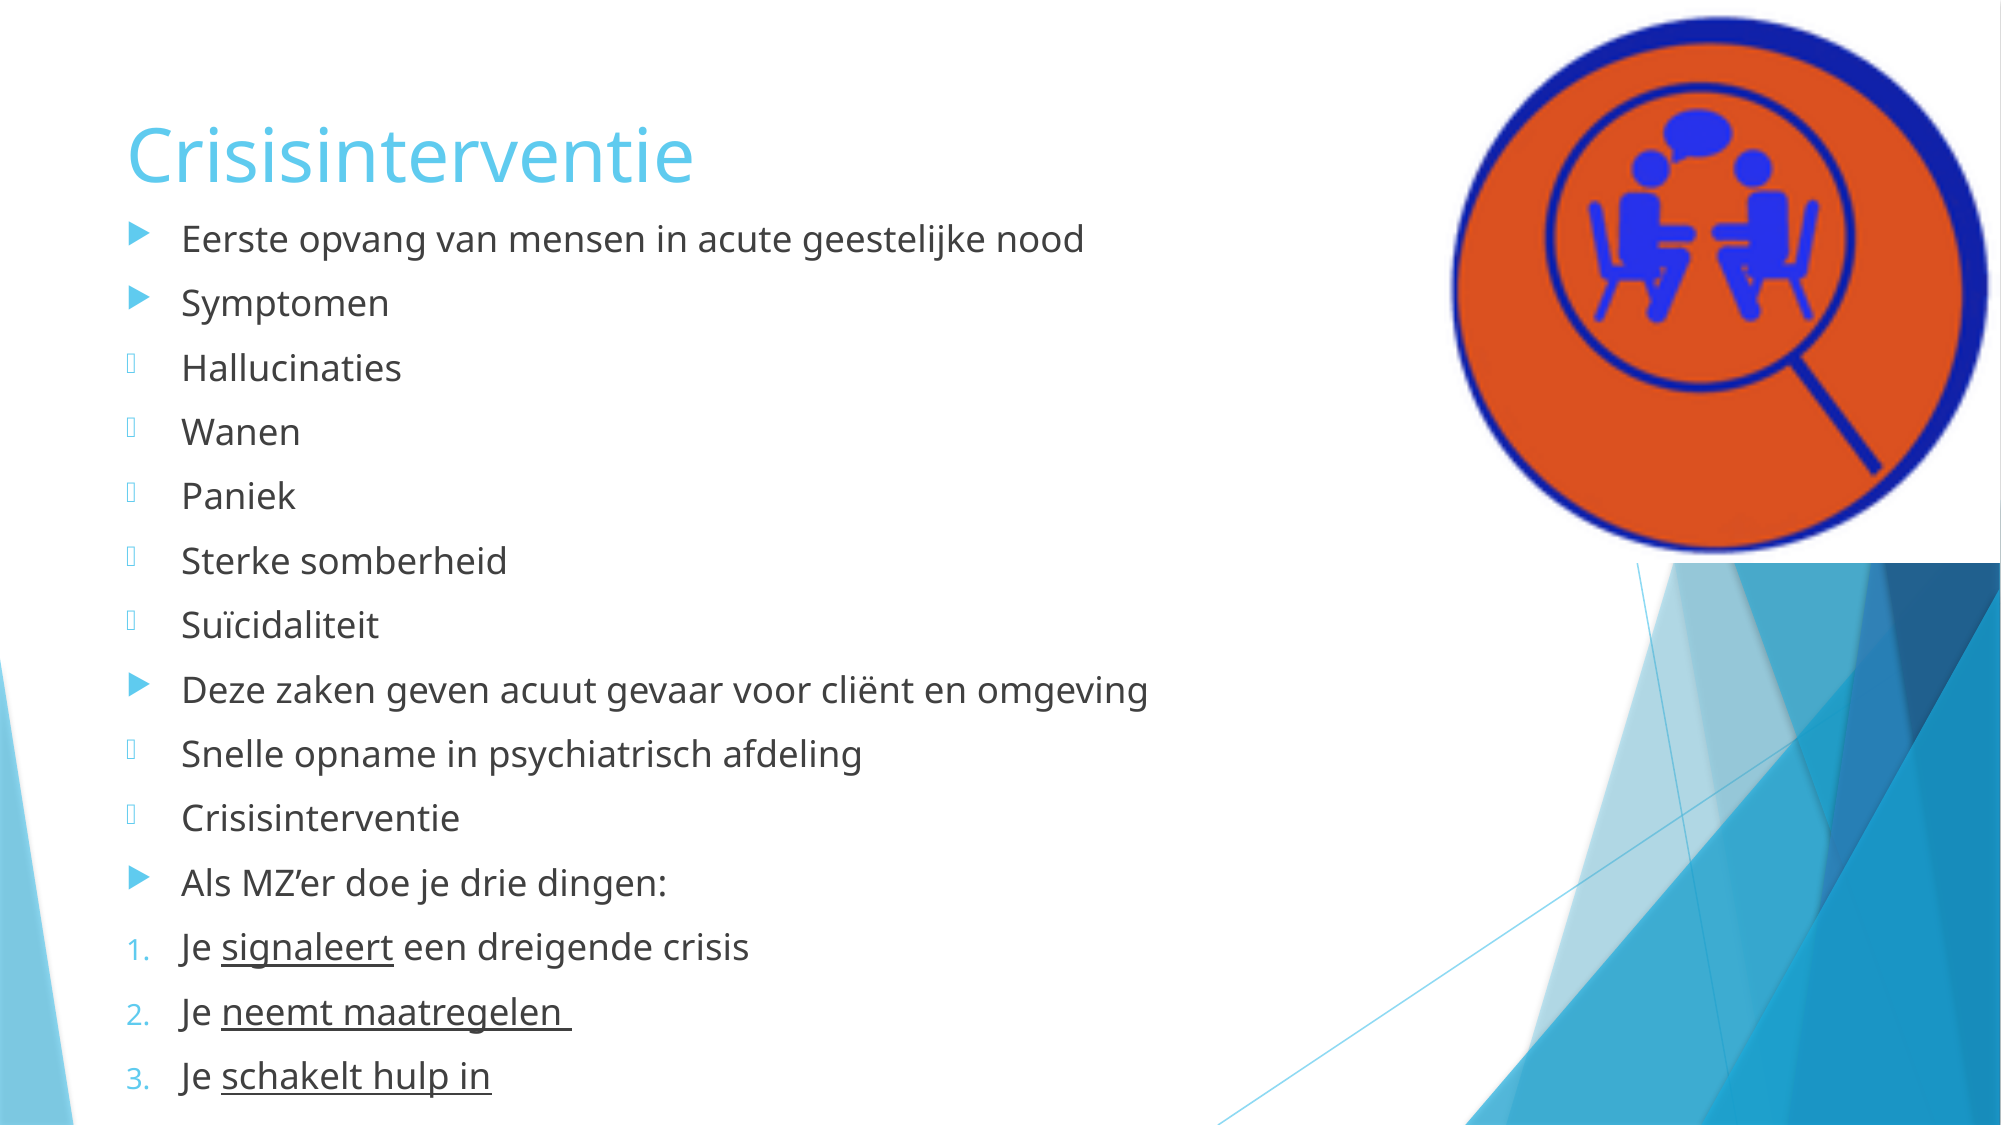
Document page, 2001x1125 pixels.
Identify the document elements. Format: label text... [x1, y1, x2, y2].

title Crisisinterventie [111, 99, 1438, 207]
picture [1443, 0, 2000, 564]
list Eerste opvang van mensen in acute geestelijke nood Symptomen Hallucinaties Wanen Paniek Sterke somberheid Suïcidaliteit Deze zaken geven acuut gevaar voor cliënt en omgeving Snelle opname in psychiatrisch afdeling Crisisinterventie Als MZ’er doe je drie dingen: Je signaleert een dreigende crisis Je neemt maatregelen Je schakelt hulp in [111, 207, 1522, 1110]
